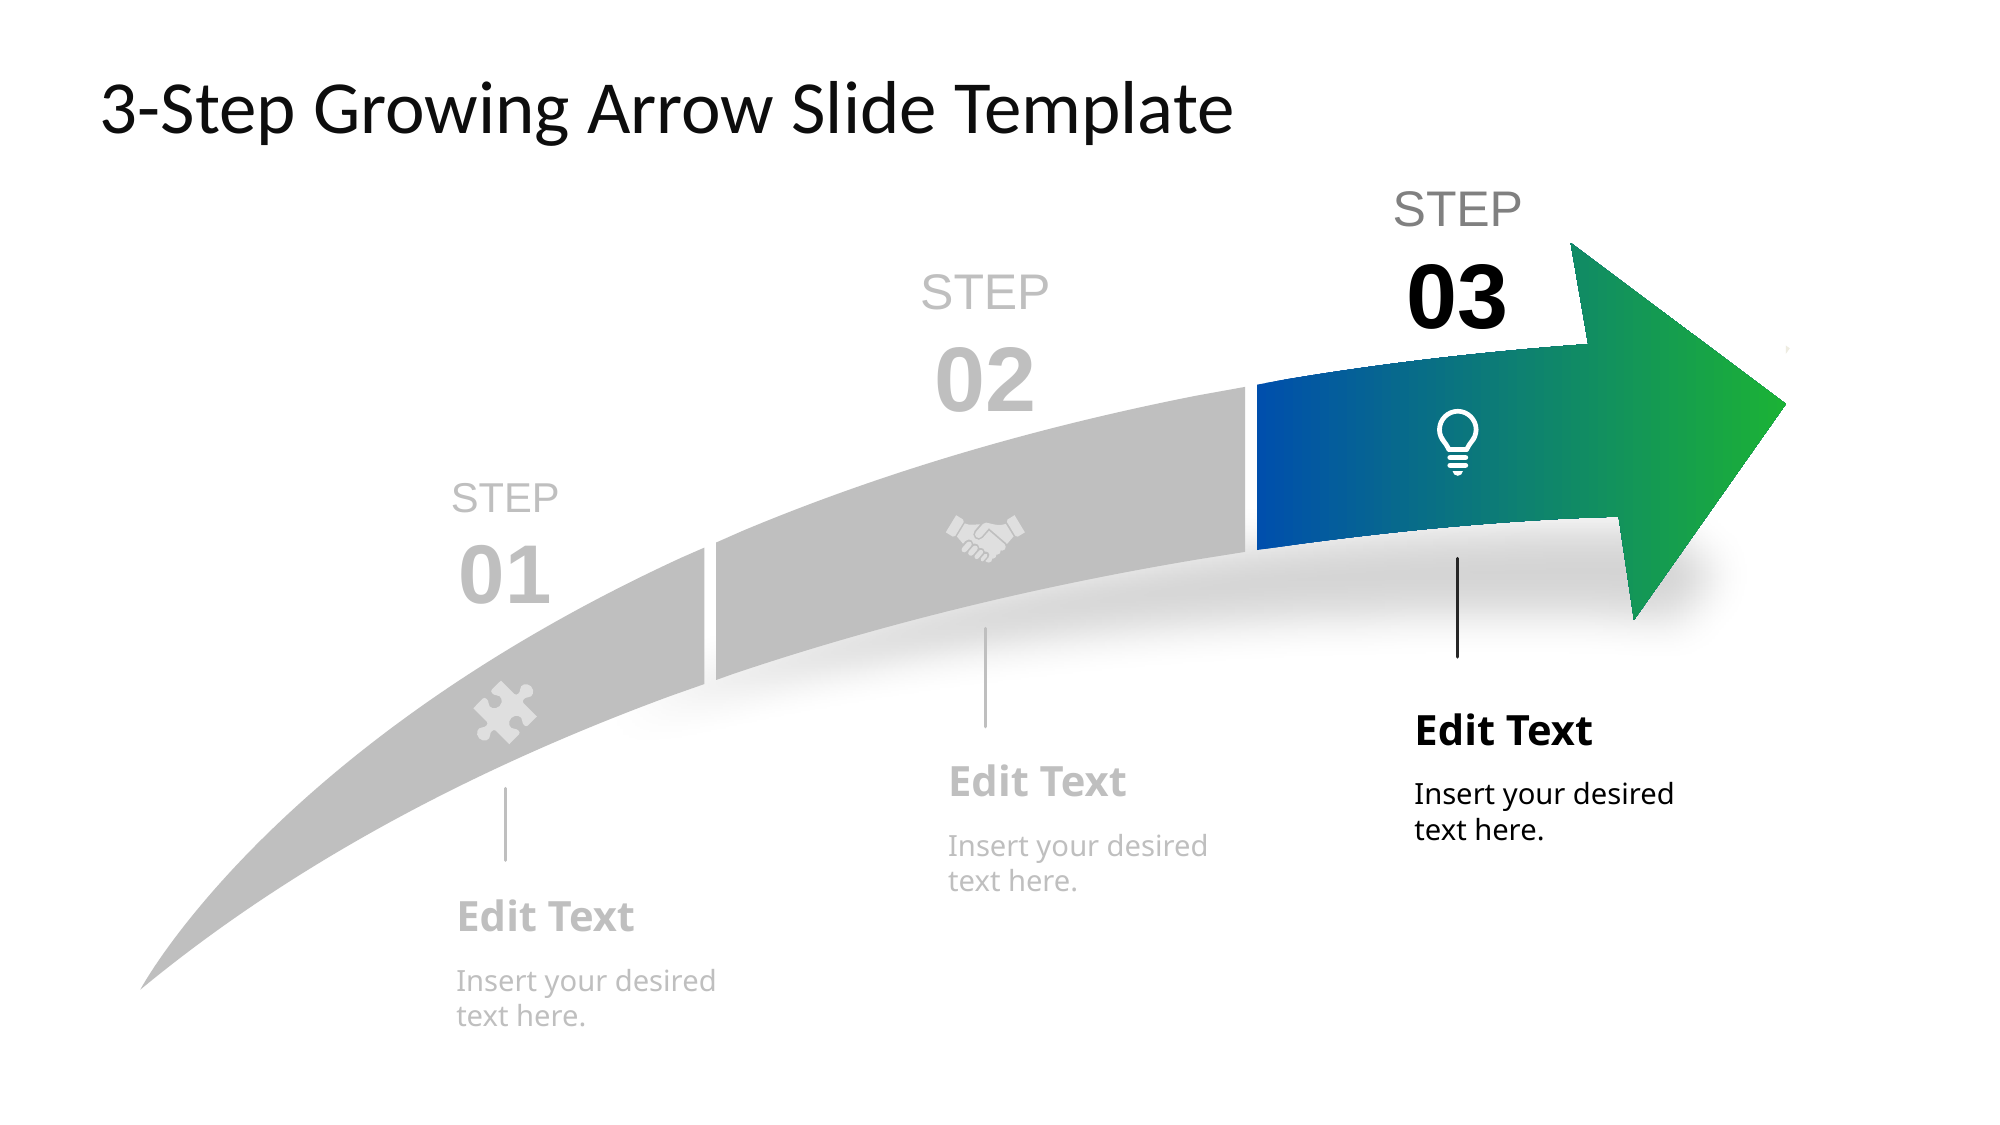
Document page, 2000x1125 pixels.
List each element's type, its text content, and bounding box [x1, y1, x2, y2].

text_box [139, 242, 1786, 990]
text_box Insert your desired text here. [456, 1001, 733, 1040]
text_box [1436, 408, 1479, 476]
text_box STEP 03 [1354, 186, 1562, 242]
title 3-Step Growing Arrow Slide Template [99, 45, 1900, 162]
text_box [945, 514, 1026, 563]
